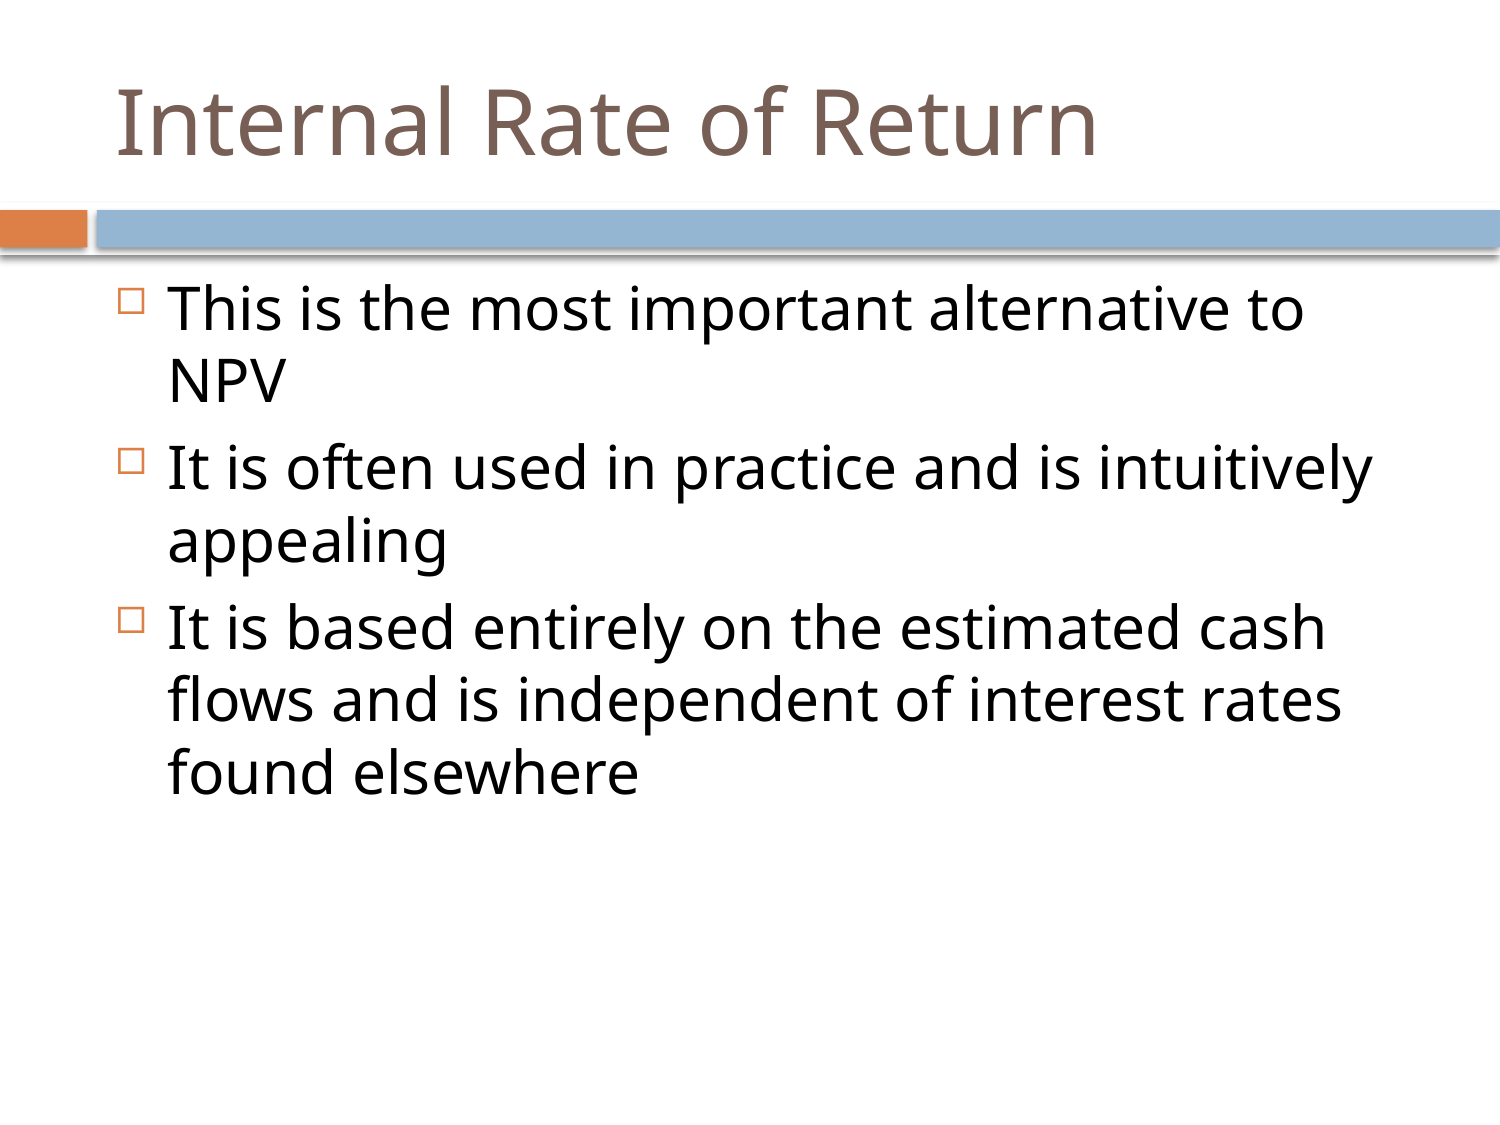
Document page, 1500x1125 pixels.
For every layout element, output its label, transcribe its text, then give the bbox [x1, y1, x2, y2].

list This is the most important alternative to NPV It is often used in practice and is intuitively appealing It is based entirely on the estimated cash flows and is independent of interest rates found elsewhere [100, 262, 1438, 1000]
title Internal Rate of Return [100, 37, 1438, 200]
